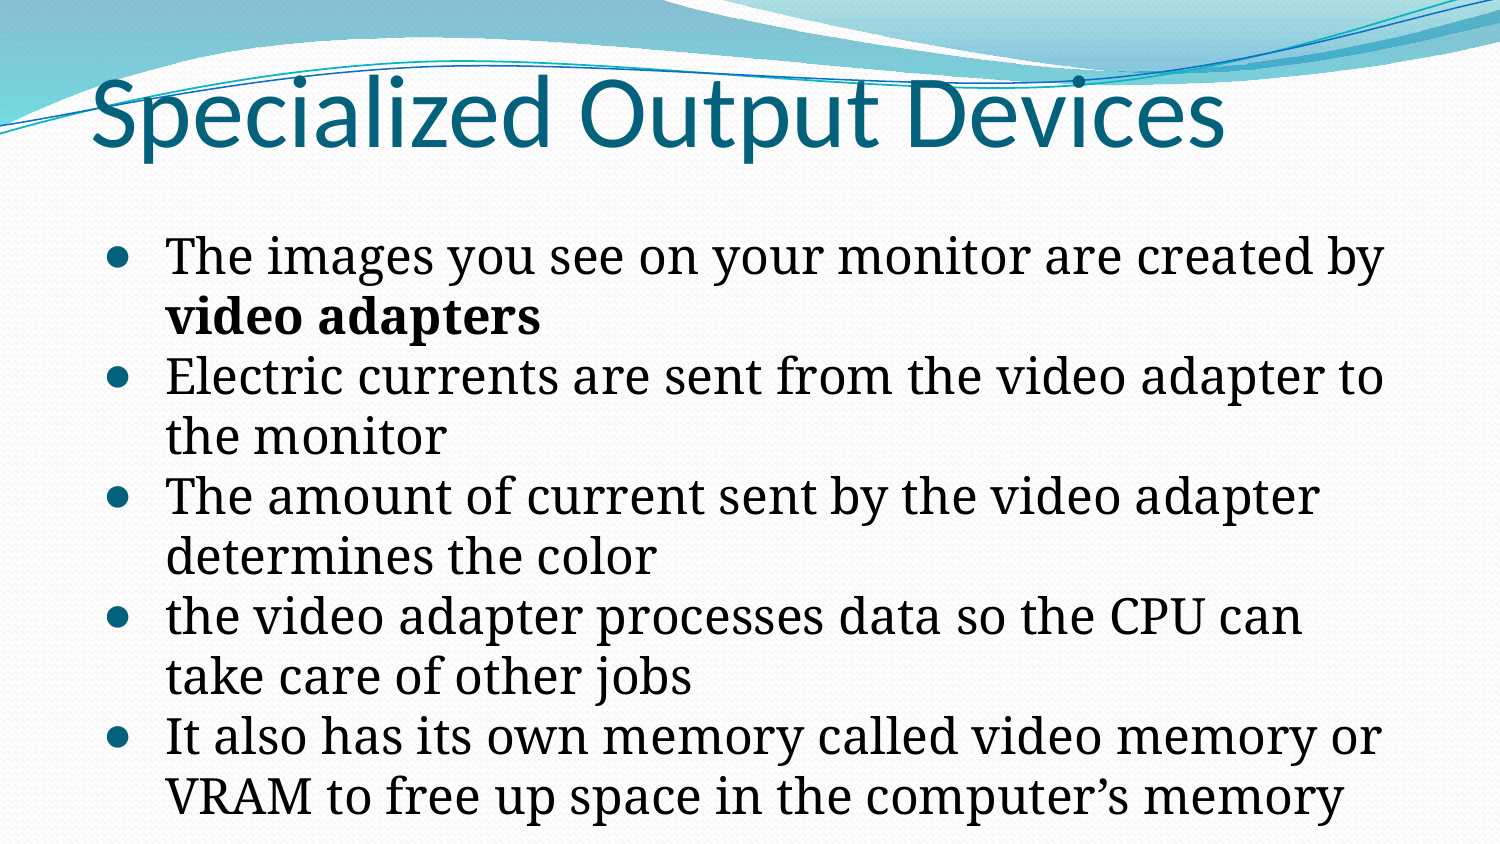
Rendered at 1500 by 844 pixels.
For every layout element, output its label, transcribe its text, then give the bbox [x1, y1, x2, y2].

title Specialized Output Devices [75, 16, 1276, 183]
list The images you see on your monitor are created by video adapters Electric currents are sent from the video adapter to the monitor The amount of current sent by the video adapter determines the color the video adapter processes data so the CPU can take care of other jobs It also has its own memory called video memory or VRAM to free up space in the computer’s memory [75, 209, 1425, 806]
